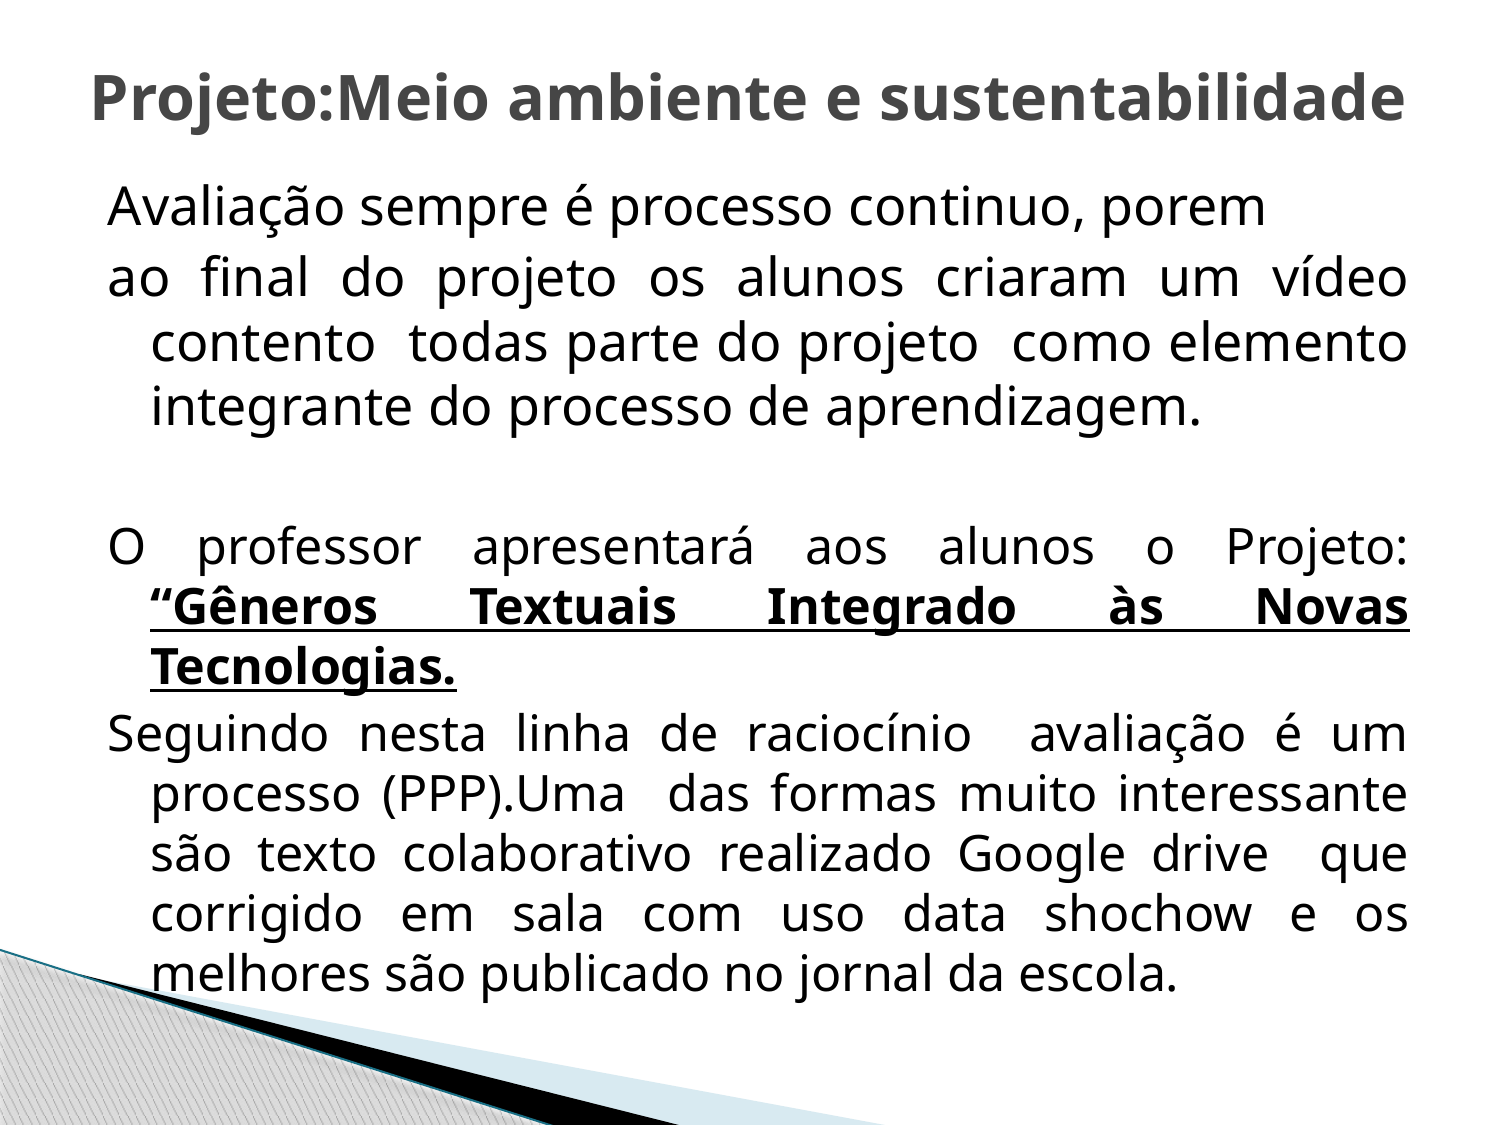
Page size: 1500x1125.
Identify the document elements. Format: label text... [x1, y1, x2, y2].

title Projeto:Meio ambiente e sustentabilidade [75, 45, 1425, 233]
list Avaliação sempre é processo continuo, porem ao final do projeto os alunos criaram um vídeo contento todas parte do projeto como elemento integrante do processo de aprendizagem. O professor apresentará aos alunos o Projeto: “Gêneros Textuais Integrado às Novas Tecnologias. Seguindo nesta linha de raciocínio avaliação é um processo (PPP).Uma das formas muito interessante são texto colaborativo realizado Google drive que corrigido em sala com uso data shochow e os melhores são publicado no jornal da escola. [75, 233, 1425, 1067]
